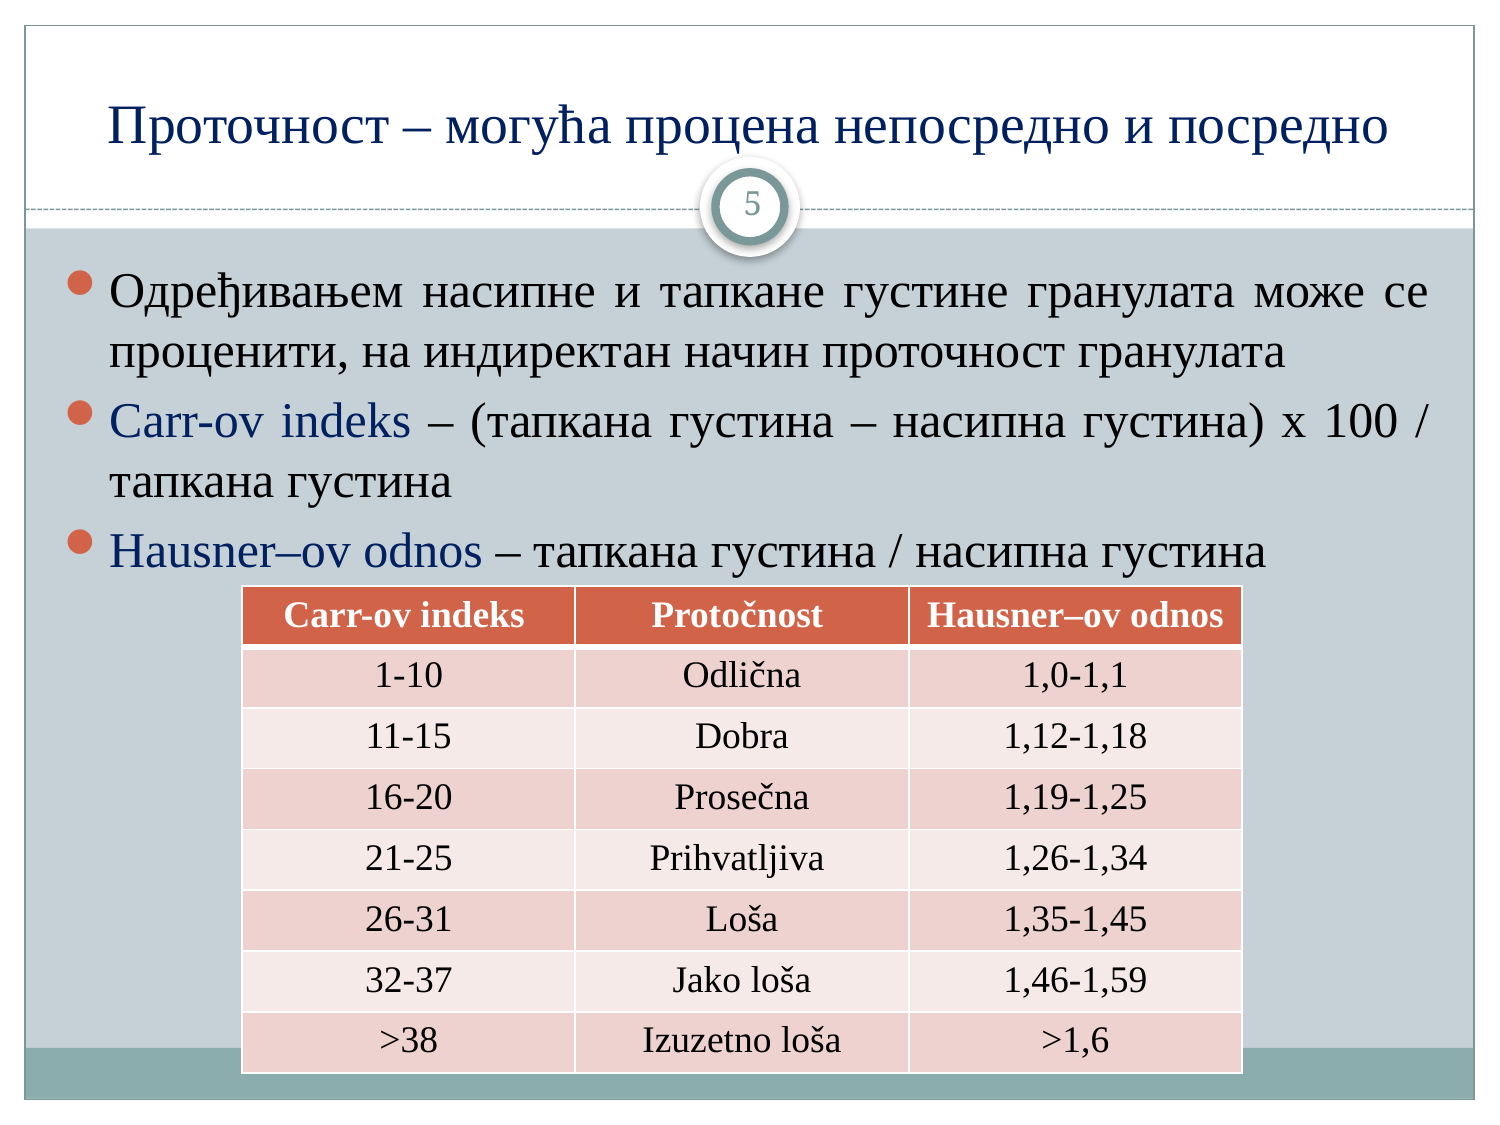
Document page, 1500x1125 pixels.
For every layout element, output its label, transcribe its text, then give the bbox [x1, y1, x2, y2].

table_cell 1,12-1,18 [910, 709, 1241, 768]
title Проточност – могућа процена непосредно и посредно [49, 37, 1450, 162]
table_cell 1,46-1,59 [910, 952, 1241, 1011]
table_cell 1,19-1,25 [910, 769, 1241, 829]
table_cell Odlična [576, 650, 908, 707]
table_cell 11-15 [243, 709, 574, 768]
table_cell 26-31 [243, 891, 574, 950]
table_cell 1,26-1,34 [910, 830, 1241, 889]
table_cell Jako loša [576, 952, 908, 1011]
list Одређивањем насипне и тапкане густине гранулата може се проценити, на индиректан начин проточност гранулата Carr-ov indeks – (тапкана густина – насипна густина) x 100 / тапкана густина Hausner–ov odnos – тапкана густина / насипна густина [49, 250, 1445, 1001]
table_cell 32-37 [243, 952, 574, 1011]
table_cell 21-25 [243, 830, 574, 889]
table_cell Prihvatljiva [576, 830, 908, 889]
table_cell 1,35-1,45 [910, 891, 1241, 950]
table_cell Loša [576, 891, 908, 950]
table_cell 1,0-1,1 [910, 650, 1241, 707]
table_cell Dobra [576, 709, 908, 768]
table_header Carr-ov indeks [243, 587, 574, 644]
table_cell >38 [243, 1013, 574, 1072]
table_header Hausner–ov odnos [910, 587, 1241, 644]
table_cell 1-10 [243, 650, 574, 707]
slide_number 5 [715, 168, 791, 241]
table_cell Izuzetno loša [576, 1013, 908, 1072]
table_header Protočnost [576, 587, 908, 644]
table_cell >1,6 [910, 1013, 1241, 1072]
table_cell 16-20 [243, 769, 574, 829]
table_cell Prosečna [576, 769, 908, 829]
